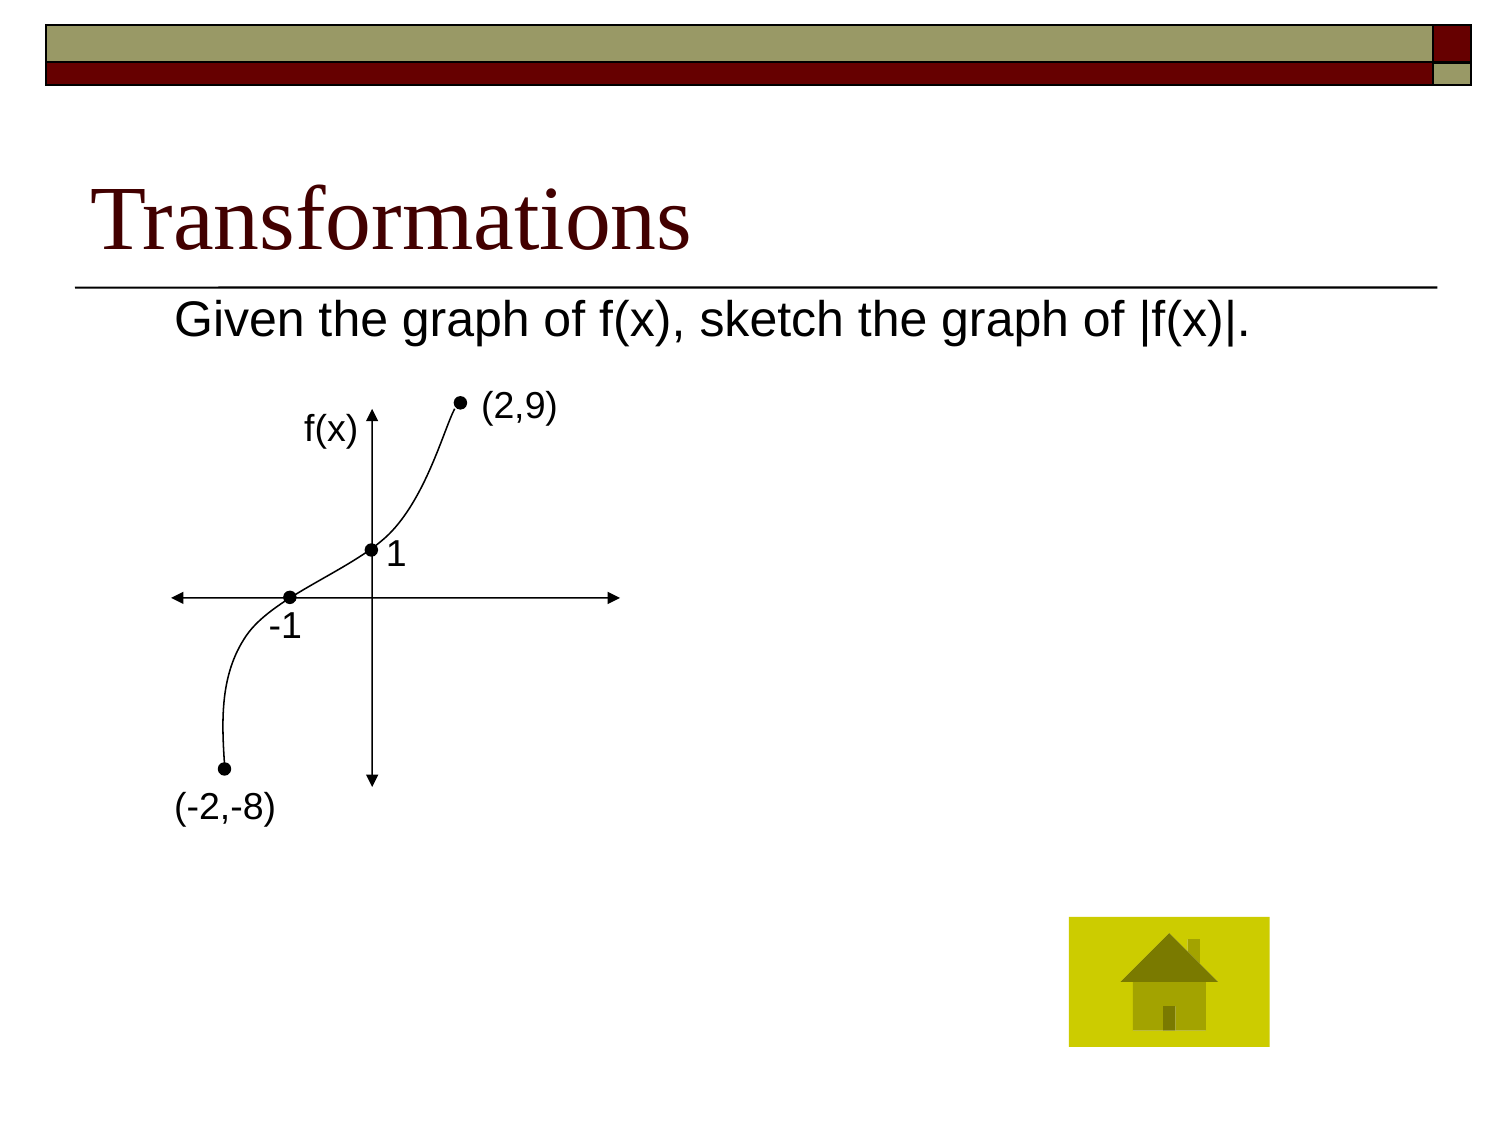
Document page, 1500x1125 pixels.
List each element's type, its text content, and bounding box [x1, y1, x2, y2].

text_box [218, 762, 231, 774]
text_box (2,9) [466, 373, 821, 434]
text_box [222, 627, 302, 767]
text_box [1068, 916, 1270, 1047]
text_box [454, 396, 467, 409]
text_box [383, 457, 436, 522]
text_box f(x) [289, 397, 443, 457]
text_box [171, 591, 253, 605]
text_box 1 [371, 522, 466, 582]
text_box -1 [253, 593, 420, 654]
text_box [365, 544, 371, 556]
text_box [420, 591, 621, 605]
text_box [297, 551, 366, 593]
title Transformations [74, 87, 1426, 276]
text_box Given the graph of f(x), sketch the graph of |f(x)|. [159, 278, 1270, 354]
text_box (-2,-8) [159, 774, 514, 835]
text_box [443, 408, 455, 438]
